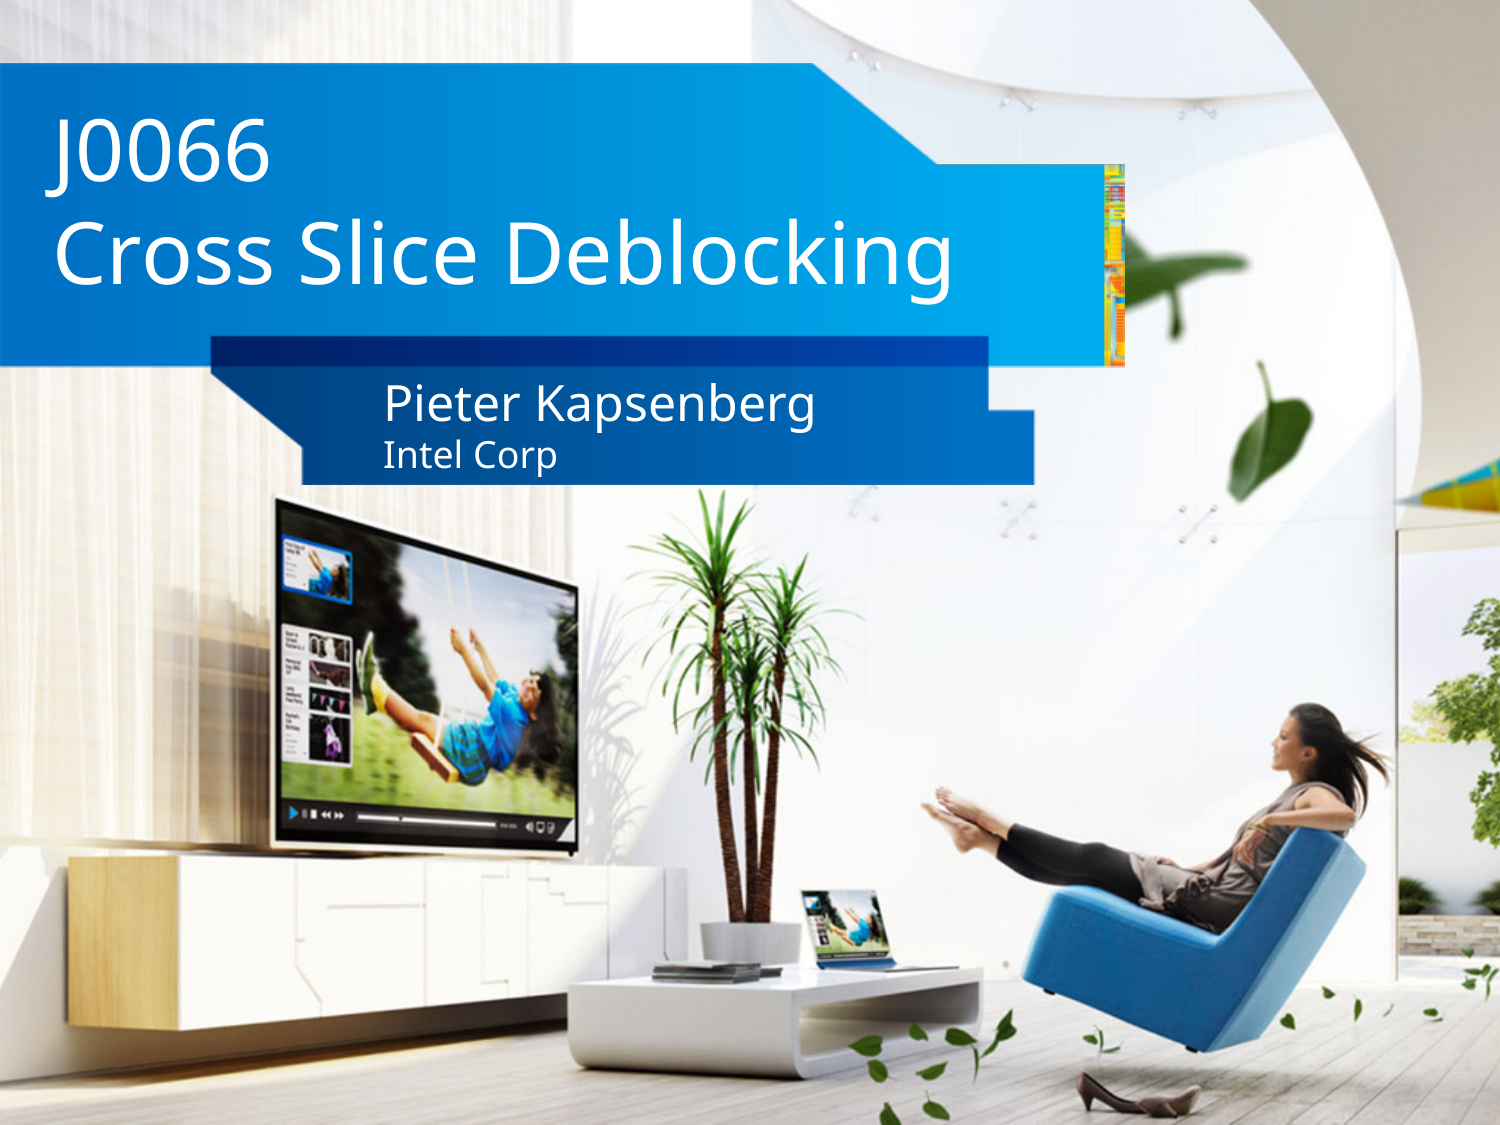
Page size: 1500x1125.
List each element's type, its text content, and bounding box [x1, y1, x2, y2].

title J0066 Cross Slice Deblocking [37, 87, 1037, 310]
subtitle Pieter Kapsenberg Intel Corp [190, 363, 1010, 509]
picture [0, 0, 1500, 1125]
